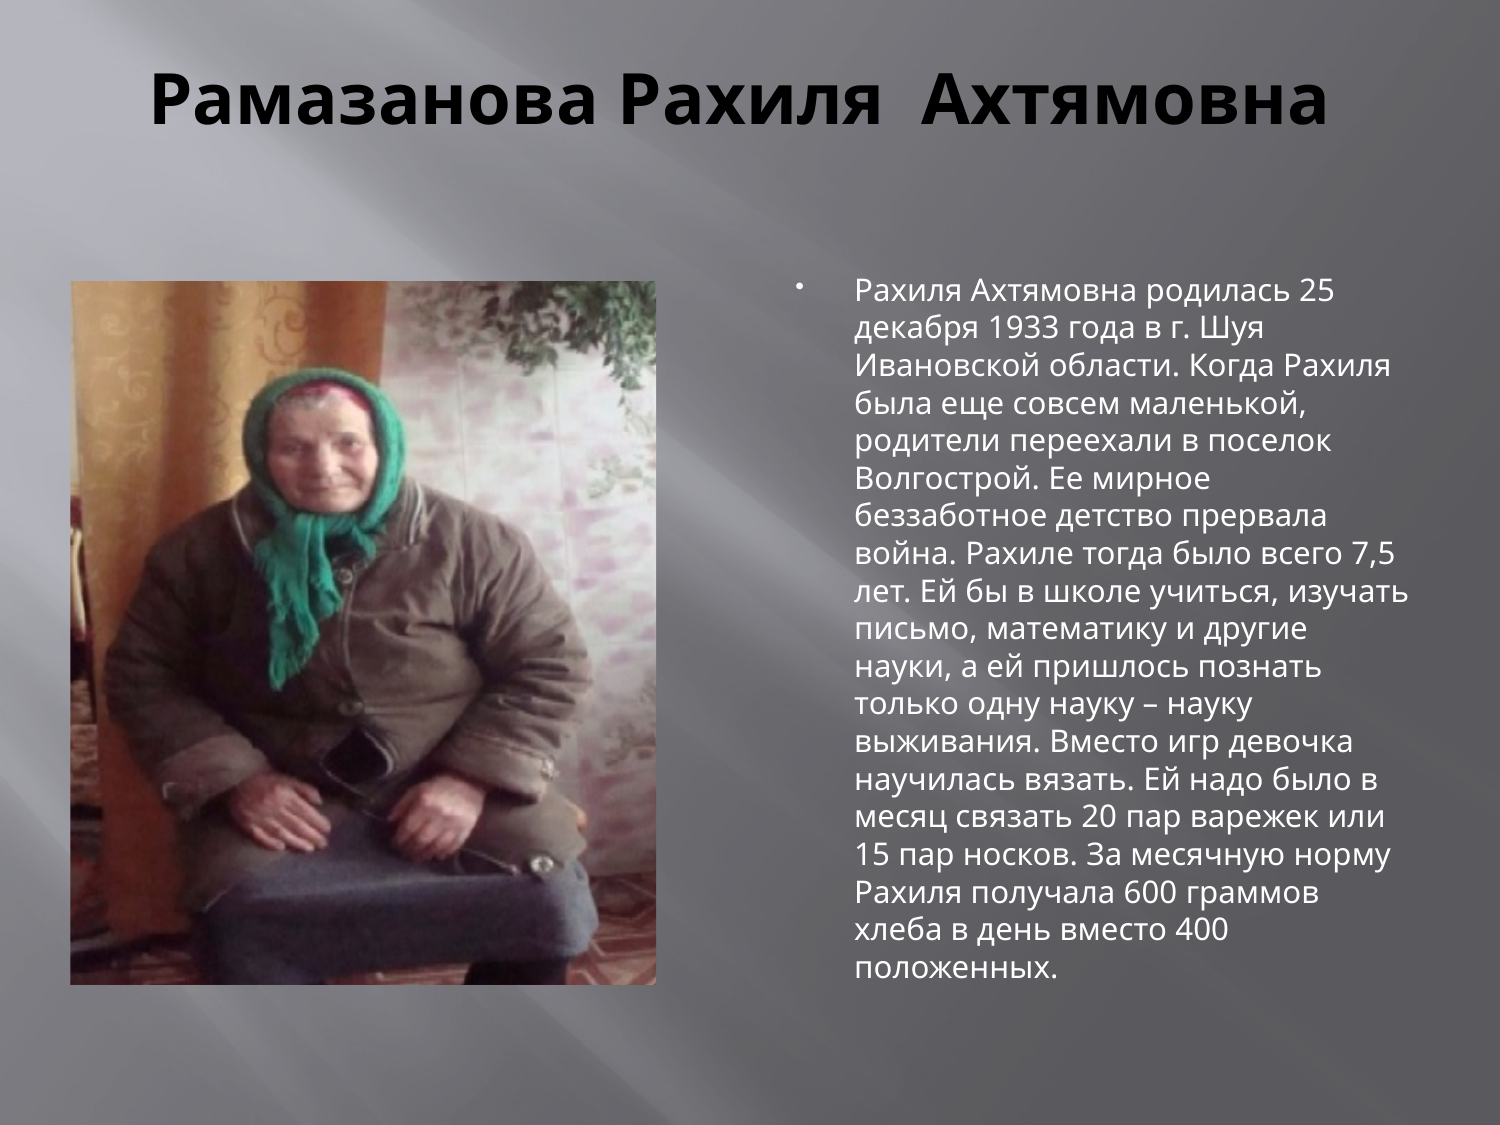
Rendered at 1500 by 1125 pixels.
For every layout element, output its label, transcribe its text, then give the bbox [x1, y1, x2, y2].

title Рамазанова Рахиля Ахтямовна [75, 45, 1425, 233]
list Рахиля Ахтямовна родилась 25 декабря 1933 года в г. Шуя Ивановской области. Когда Рахиля была еще совсем маленькой, родители переехали в поселок Волгострой. Ее мирное беззаботное детство прервала война. Рахиле тогда было всего 7,5 лет. Ей бы в школе учиться, изучать письмо, математику и другие науки, а ей пришлось познать только одну науку – науку выживания. Вместо игр девочка научилась вязать. Ей надо было в месяц связать 20 пар варежек или 15 пар носков. За месячную норму Рахиля получала 600 граммов хлеба в день вместо 400 положенных. [762, 262, 1425, 1005]
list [11, 339, 715, 926]
picture [70, 281, 657, 339]
picture [70, 926, 657, 985]
